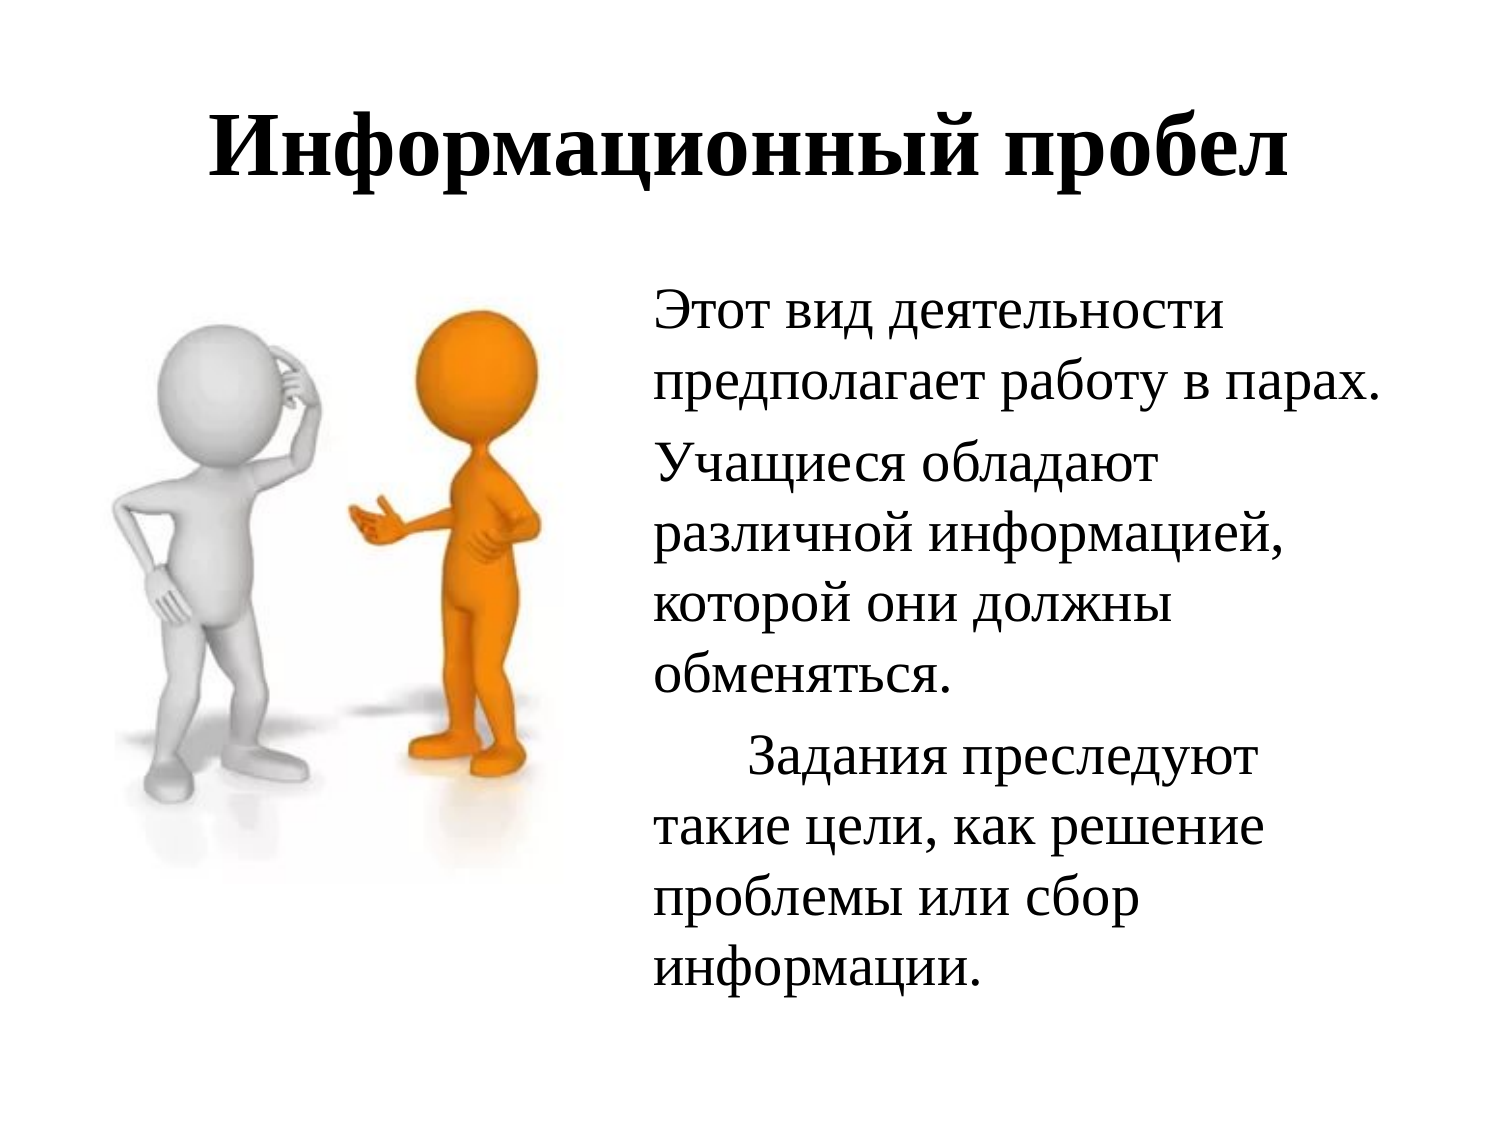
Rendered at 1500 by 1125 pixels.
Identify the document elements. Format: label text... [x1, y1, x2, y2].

picture [100, 266, 569, 884]
list Этот вид деятельности предполагает работу в парах. Учащиеся обладают различной информацией, которой они должны обменяться. Задания преследуют такие цели, как решение проблемы или сбор информации. [584, 262, 1425, 1005]
title Информационный пробел [75, 45, 1425, 233]
